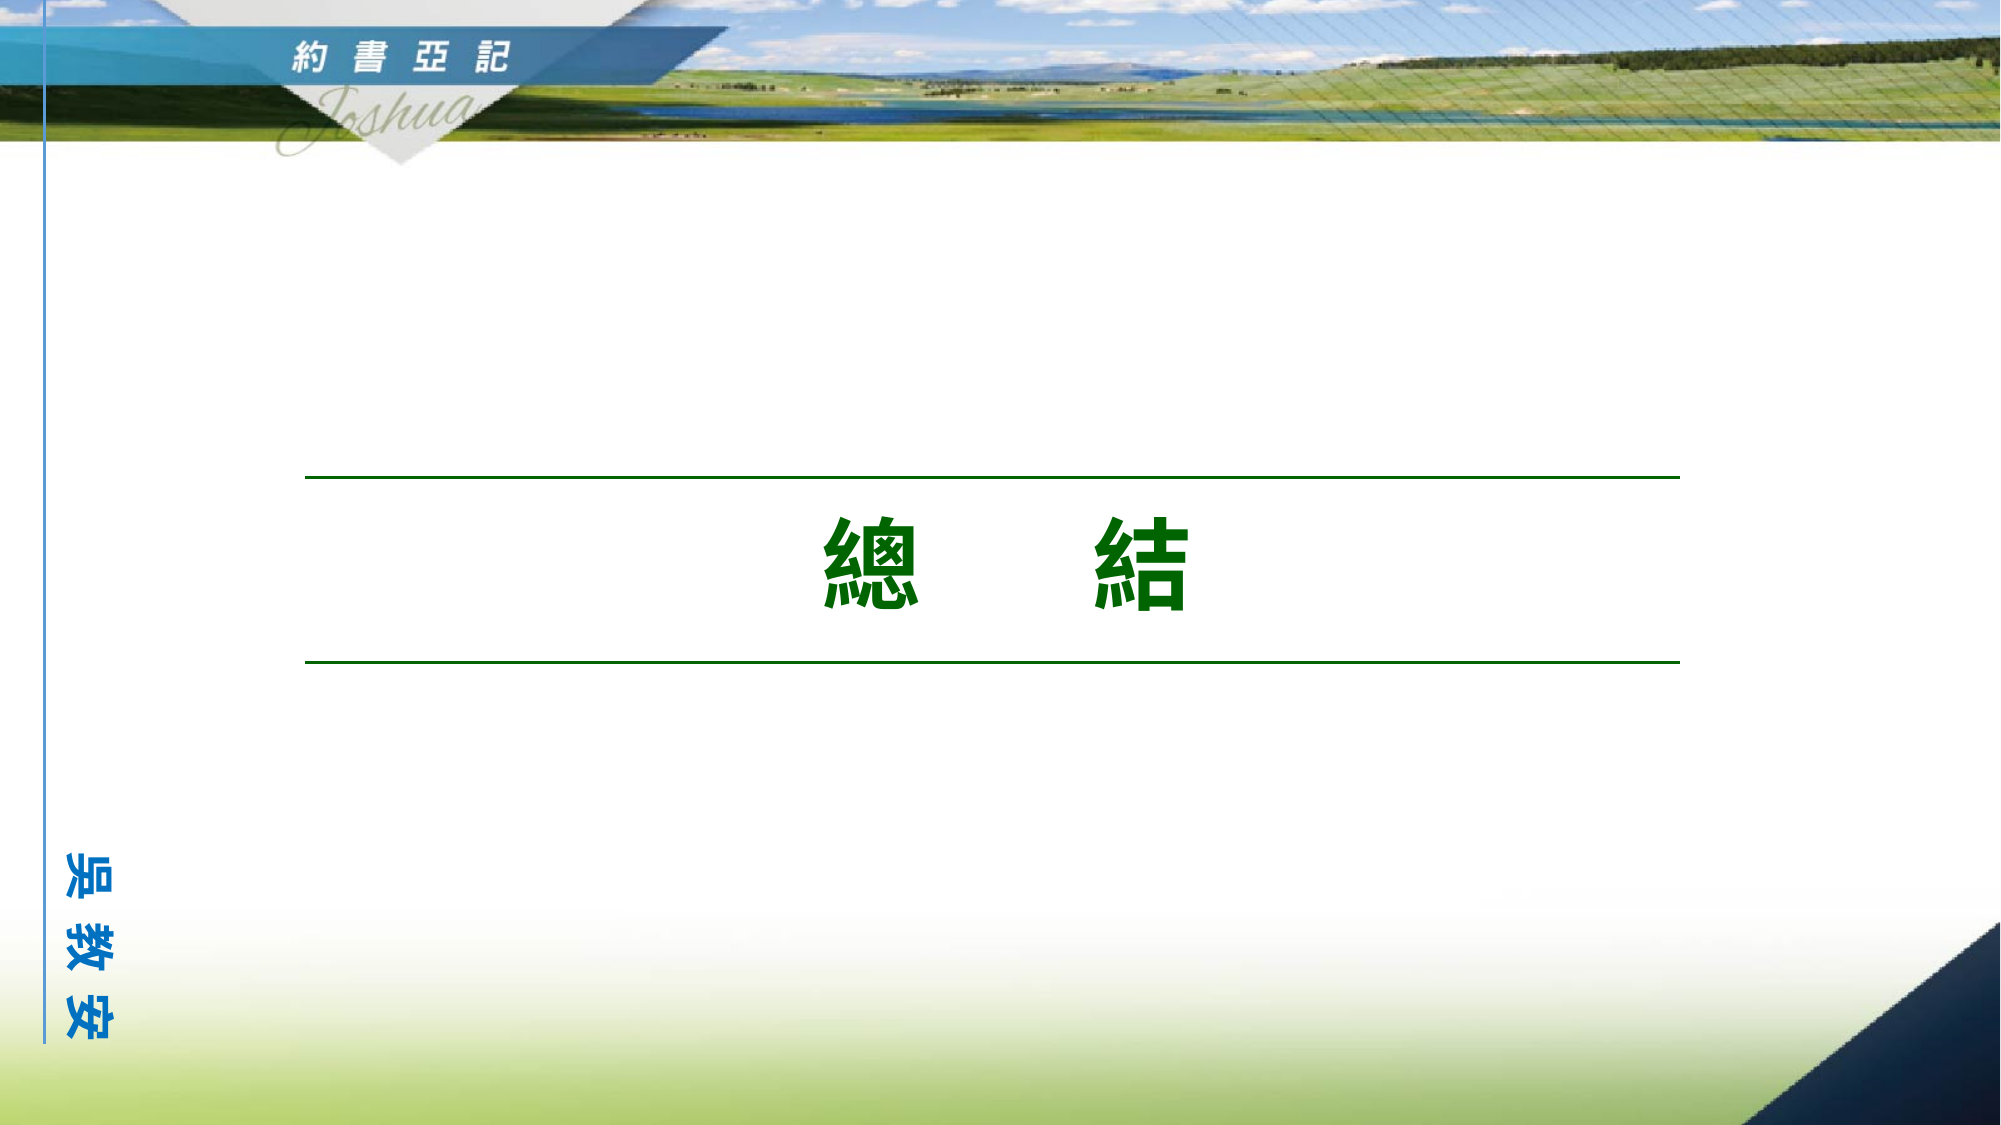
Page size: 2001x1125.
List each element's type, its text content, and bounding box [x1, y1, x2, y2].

picture [0, 0, 2001, 1125]
text_box 吳教安 [38, 836, 130, 1075]
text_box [304, 477, 1681, 663]
